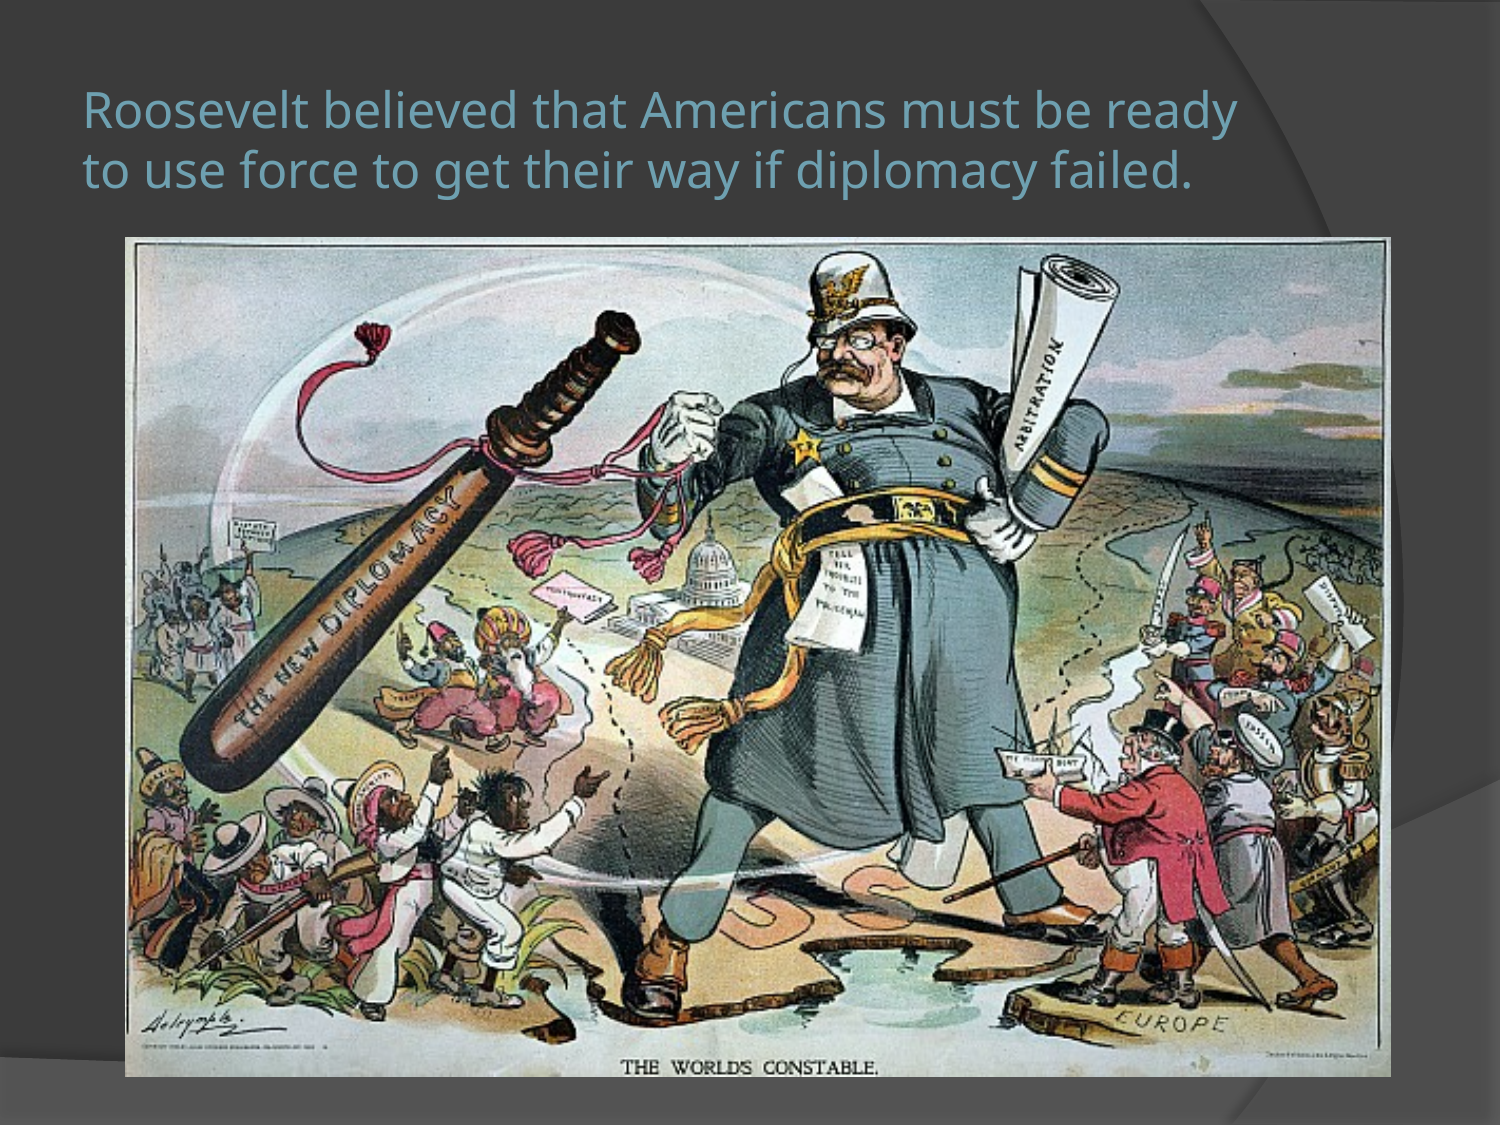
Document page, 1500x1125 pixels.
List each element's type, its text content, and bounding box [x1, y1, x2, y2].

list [124, 237, 1391, 1077]
title Roosevelt believed that Americans must be ready to use force to get their way if diplomacy failed. [75, 45, 1300, 233]
